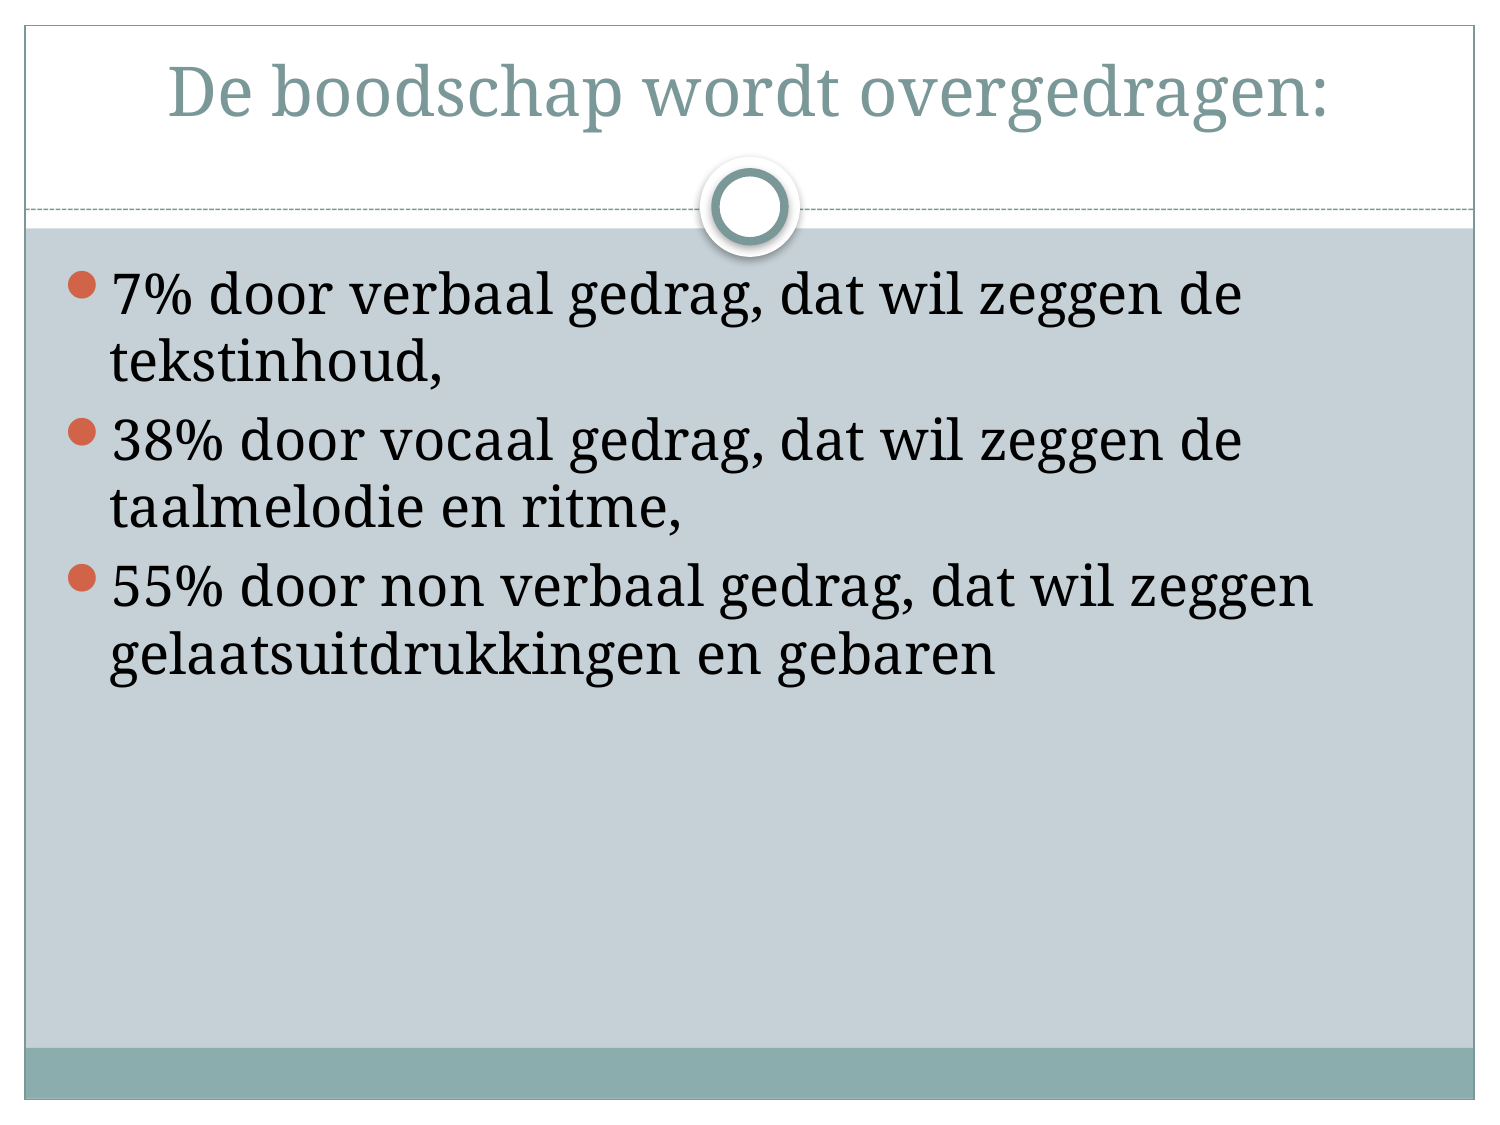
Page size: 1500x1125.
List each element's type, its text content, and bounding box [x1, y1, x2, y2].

list 7% door verbaal gedrag, dat wil zeggen de tekstinhoud, 38% door vocaal gedrag, dat wil zeggen de taalmelodie en ritme, 55% door non verbaal gedrag, dat wil zeggen gelaatsuitdrukkingen en gebaren [49, 250, 1445, 1001]
title De boodschap wordt overgedragen: [49, 37, 1450, 220]
